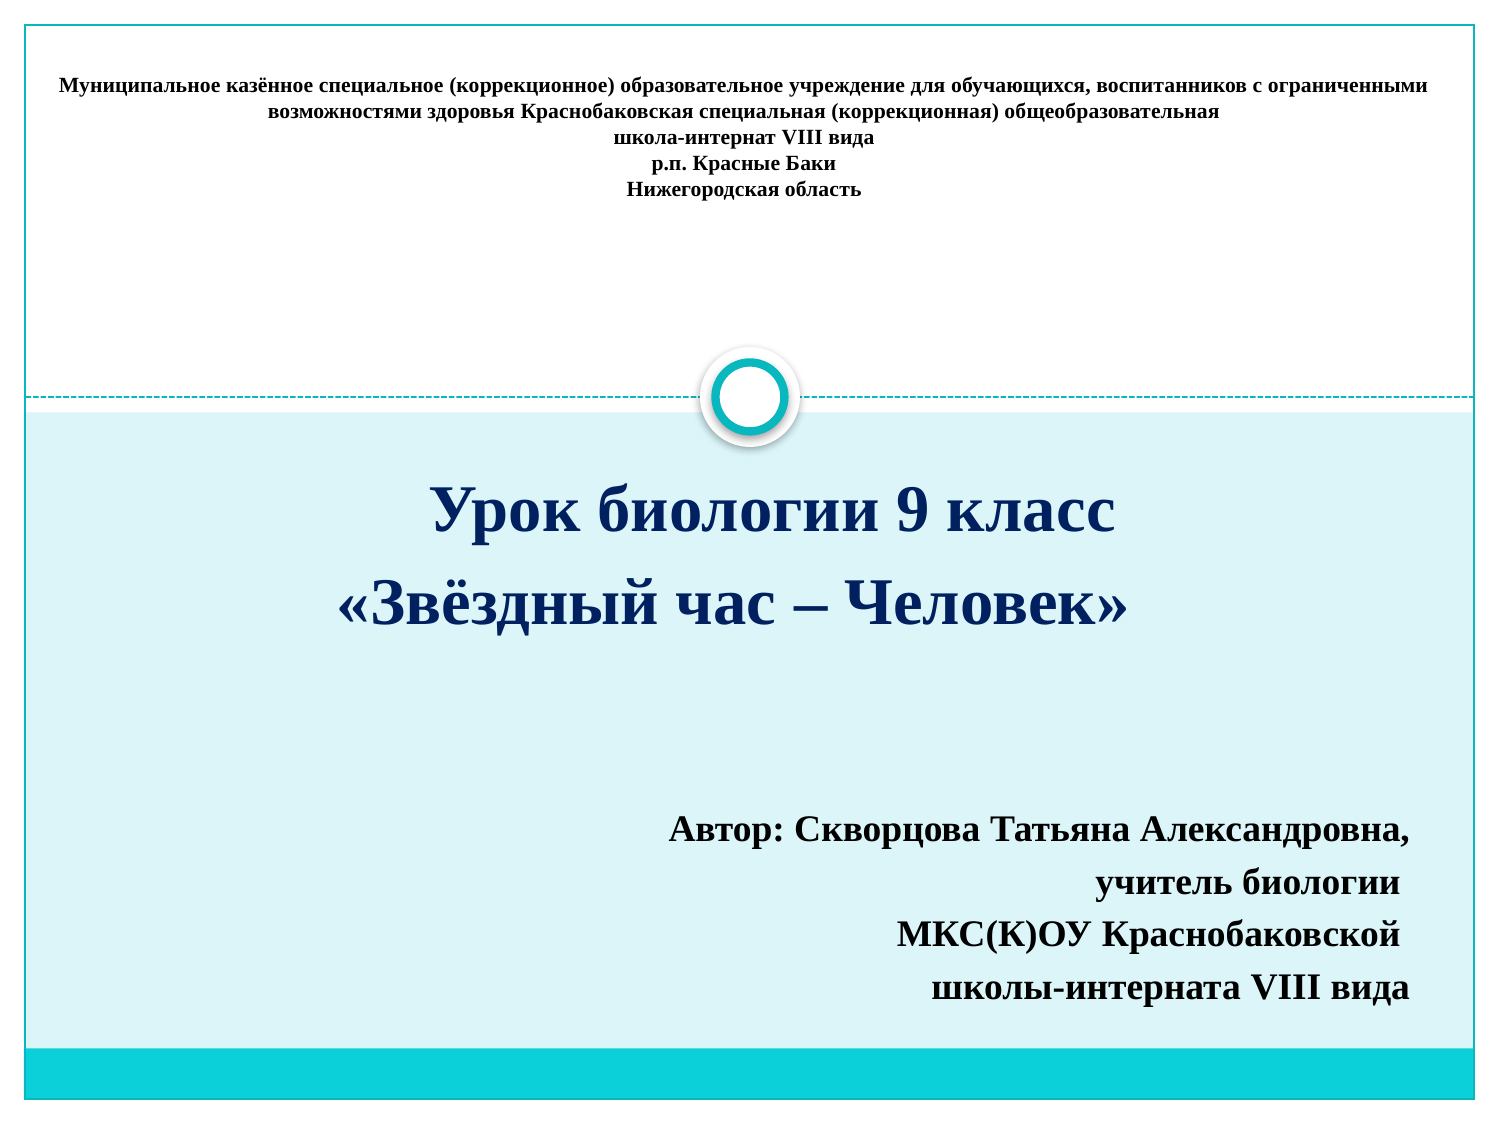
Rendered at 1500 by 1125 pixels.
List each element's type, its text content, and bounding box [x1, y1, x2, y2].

text_box «Звёздный час – Человек» [58, 550, 1409, 680]
title Муниципальное казённое специальное (коррекционное) образовательное учреждение для обучающихся, воспитанников с ограниченными возможностями здоровья Краснобаковская специальная (коррекционная) общеобразовательная школа-интернат VIII вида р.п. Красные Баки Нижегородская область [35, 62, 1454, 235]
text_box Автор: Скворцова Татьяна Александровна, учитель биологии МКС(К)ОУ Краснобаковской школы-интерната VIII вида [374, 796, 1425, 927]
text_box Урок биологии 9 класс [356, 456, 1188, 550]
